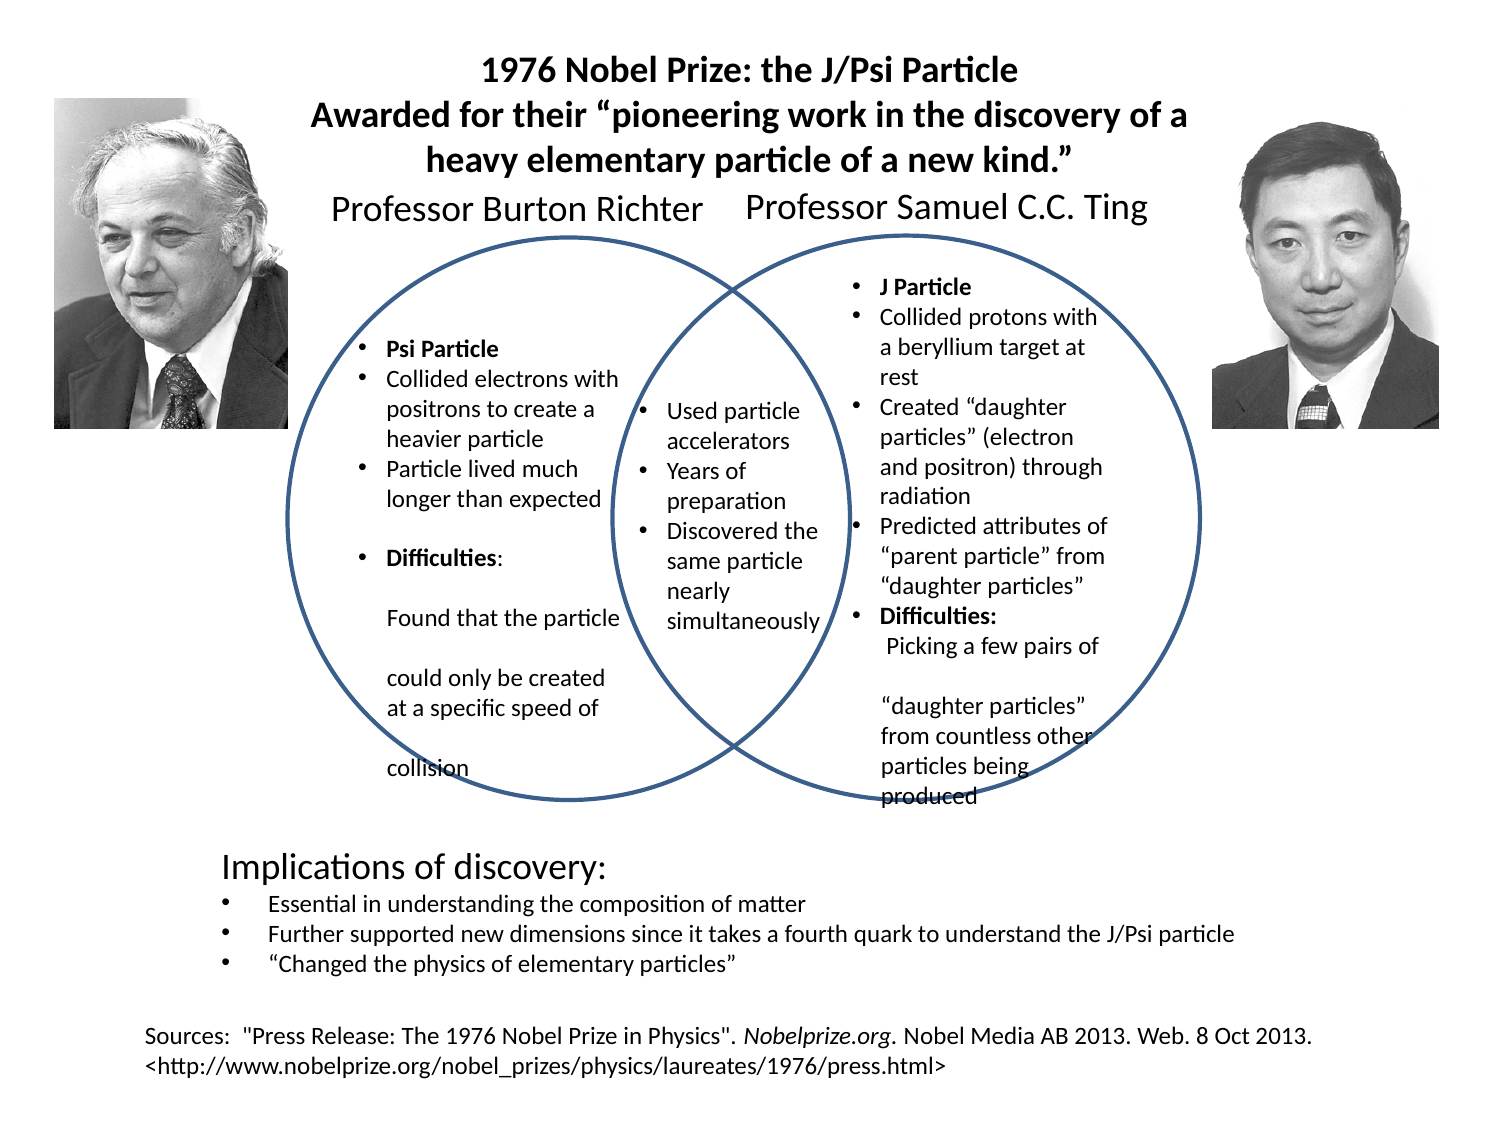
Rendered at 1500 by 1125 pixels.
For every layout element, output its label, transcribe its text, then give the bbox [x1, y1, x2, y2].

text_box [362, 237, 732, 364]
text_box [656, 672, 734, 789]
text_box Used particle accelerators Years of preparation Discovered the same particle nearly simultaneously [656, 387, 837, 642]
text_box [1125, 326, 1203, 710]
text_box Psi Particle Collided electrons with positrons to create a heavier particle Particle lived much longer than expected Difficulties: Found that the particle could only be created at a specific speed of collision [343, 324, 656, 909]
text_box [656, 235, 1038, 387]
text_box Implications of discovery: Essential in understanding the composition of matter Further supported new dimensions since it takes a fourth quark to understand the J/Psi particle “Changed the physics of elementary particles” [206, 834, 1255, 985]
text_box J Particle Collided protons with a beryllium target at rest Created “daughter particles” (electron and positron) through radiation Predicted attributes of “parent particle” from “daughter particles” Difficulties: Picking a few pairs of “daughter particles” from countless other particles being produced [837, 263, 1125, 847]
picture [53, 97, 288, 429]
text_box Sources: "Press Release: The 1976 Nobel Prize in Physics". Nobelprize.org. Nobel Media AB 2013. Web. 8 Oct 2013. <http://www.nobelprize.org/nobel_prizes/physics/laureates/1976/press.html> [130, 1012, 1331, 1088]
text_box [285, 347, 343, 690]
text_box 1976 Nobel Prize: the J/Psi Particle Awarded for their “pioneering work in the discovery of a heavy elementary particle of a new kind.” [287, 37, 1213, 188]
text_box Professor Burton Richter [316, 188, 731, 237]
picture [1212, 107, 1440, 429]
text_box [656, 642, 837, 795]
text_box Professor Samuel C.C. Ting [731, 188, 1174, 235]
